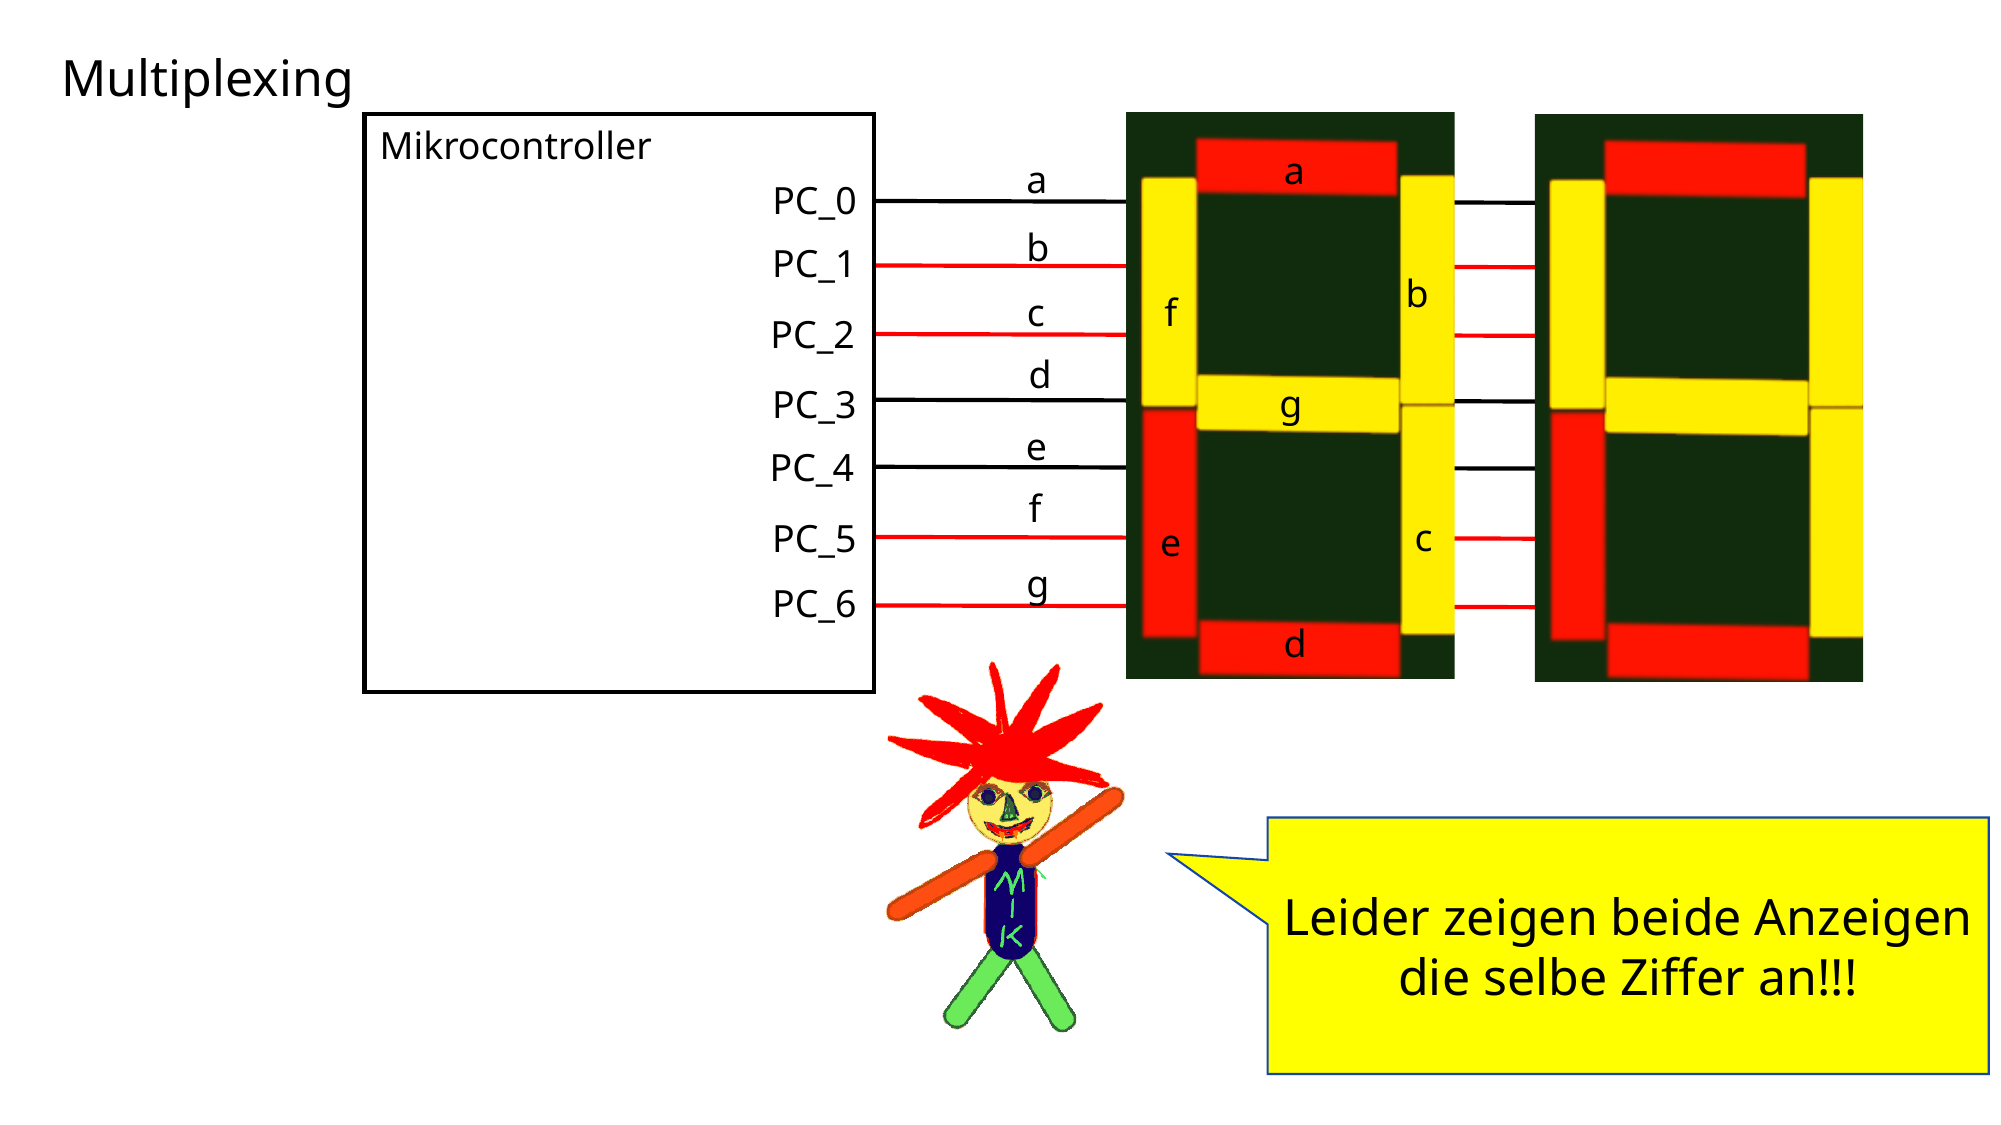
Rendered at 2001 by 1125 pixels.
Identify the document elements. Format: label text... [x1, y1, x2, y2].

text_box e [1011, 469, 1062, 476]
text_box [1455, 536, 1534, 540]
text_box PC_0 [757, 169, 872, 230]
text_box PC_6 [757, 572, 872, 633]
picture [861, 112, 1455, 1041]
text_box b [1011, 216, 1064, 265]
text_box PC_2 [755, 303, 896, 364]
text_box a [1011, 203, 1063, 209]
text_box a [1011, 148, 1063, 200]
text_box PC_1 [757, 232, 872, 293]
text_box Mikrocontroller [364, 113, 875, 693]
text_box PC_4 [754, 436, 875, 497]
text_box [1455, 333, 1534, 337]
text_box PC_3 [757, 373, 872, 434]
text_box Leider zeigen beide Anzeigen die selbe Ziffer an!!! [1164, 816, 1990, 1076]
text_box g [1011, 608, 1065, 613]
text_box g [1011, 552, 1065, 605]
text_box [848, 536, 1126, 540]
text_box b [1011, 268, 1064, 277]
text_box PC_5 [757, 507, 872, 568]
title Multiplexing [3, 0, 412, 116]
text_box c [1012, 337, 1060, 342]
text_box f [1013, 477, 1057, 536]
picture [1534, 114, 1864, 682]
text_box d [1014, 343, 1067, 399]
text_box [842, 333, 1126, 337]
text_box e [1011, 415, 1062, 466]
text_box c [1012, 281, 1060, 333]
